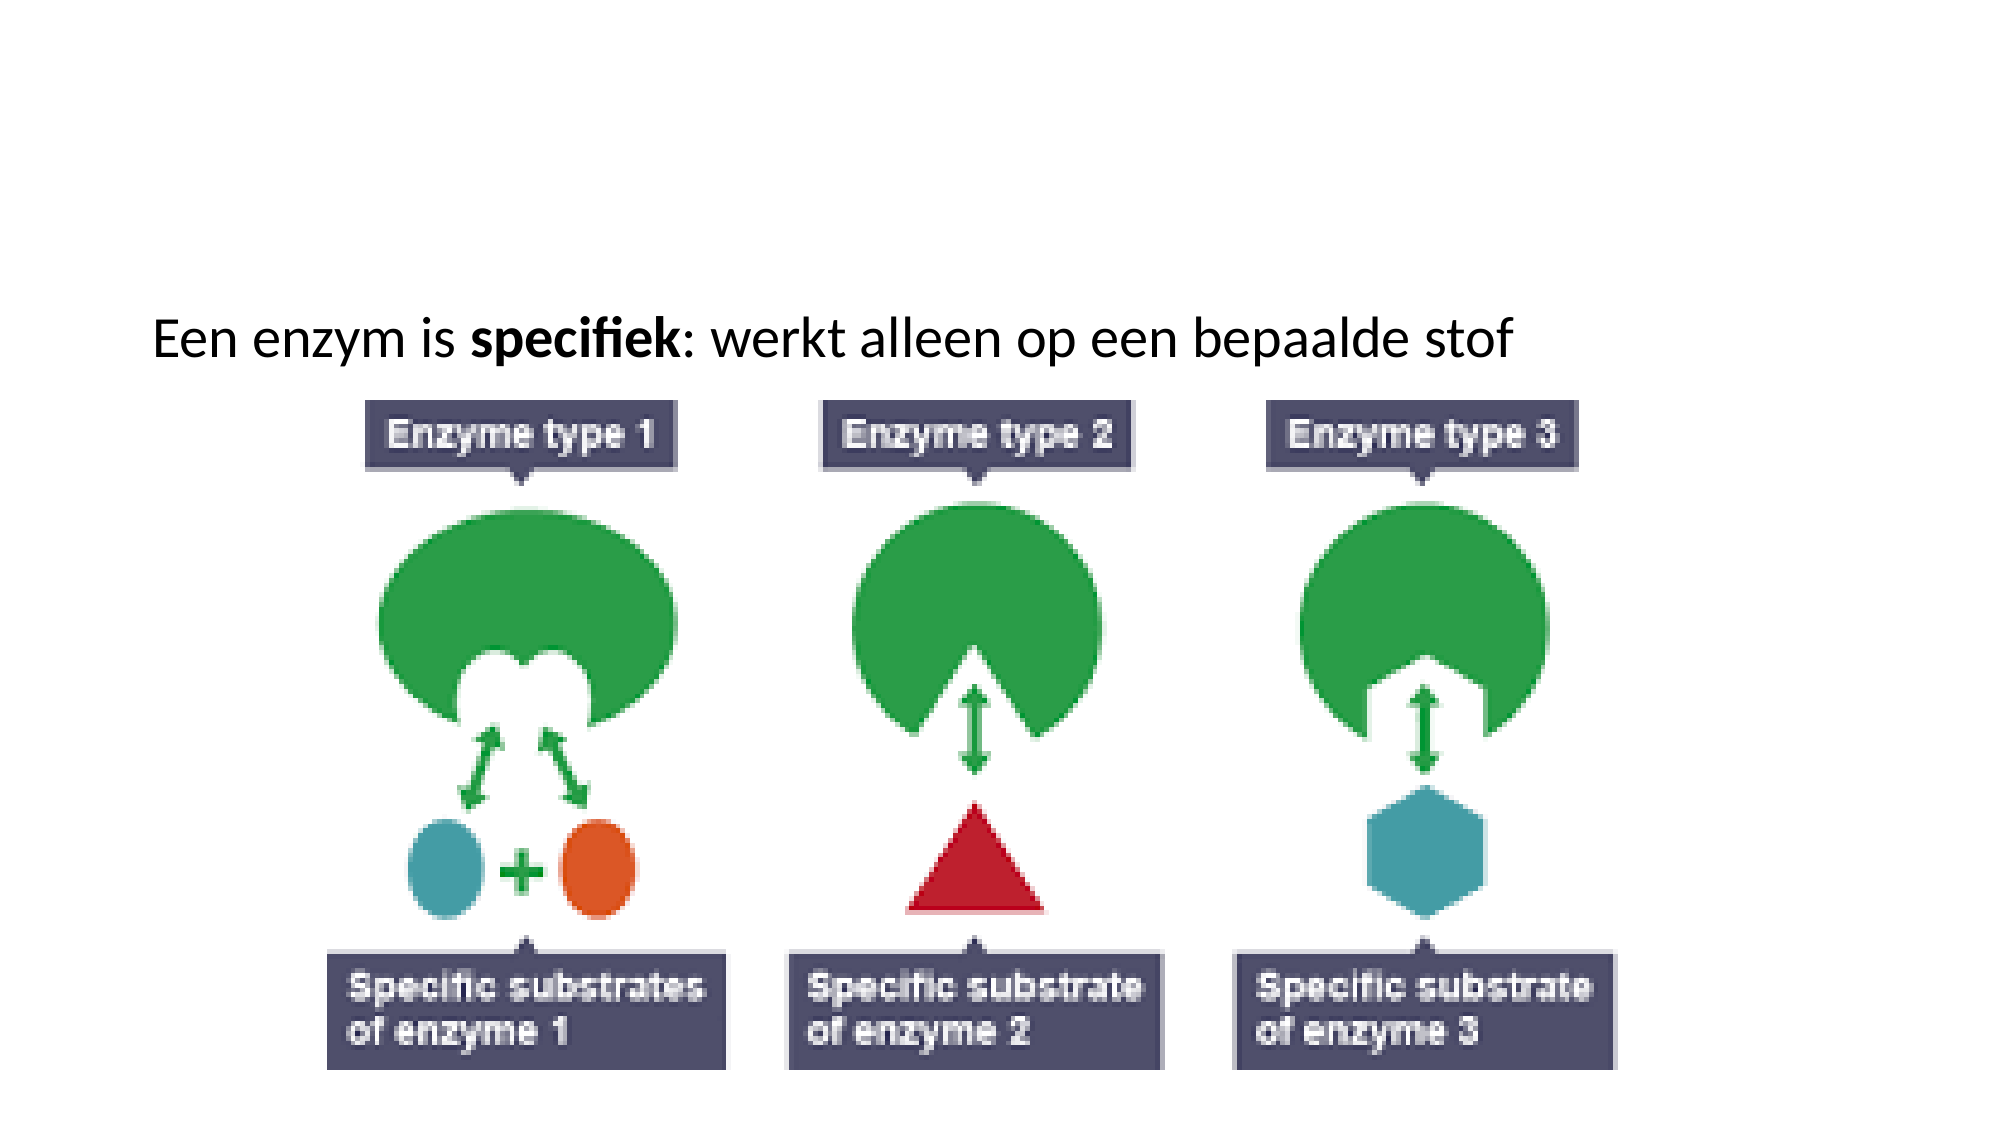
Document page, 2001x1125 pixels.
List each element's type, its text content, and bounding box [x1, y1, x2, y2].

picture [327, 400, 2000, 1070]
list Een enzym is specifiek: werkt alleen op een bepaalde stof [137, 299, 1863, 1014]
